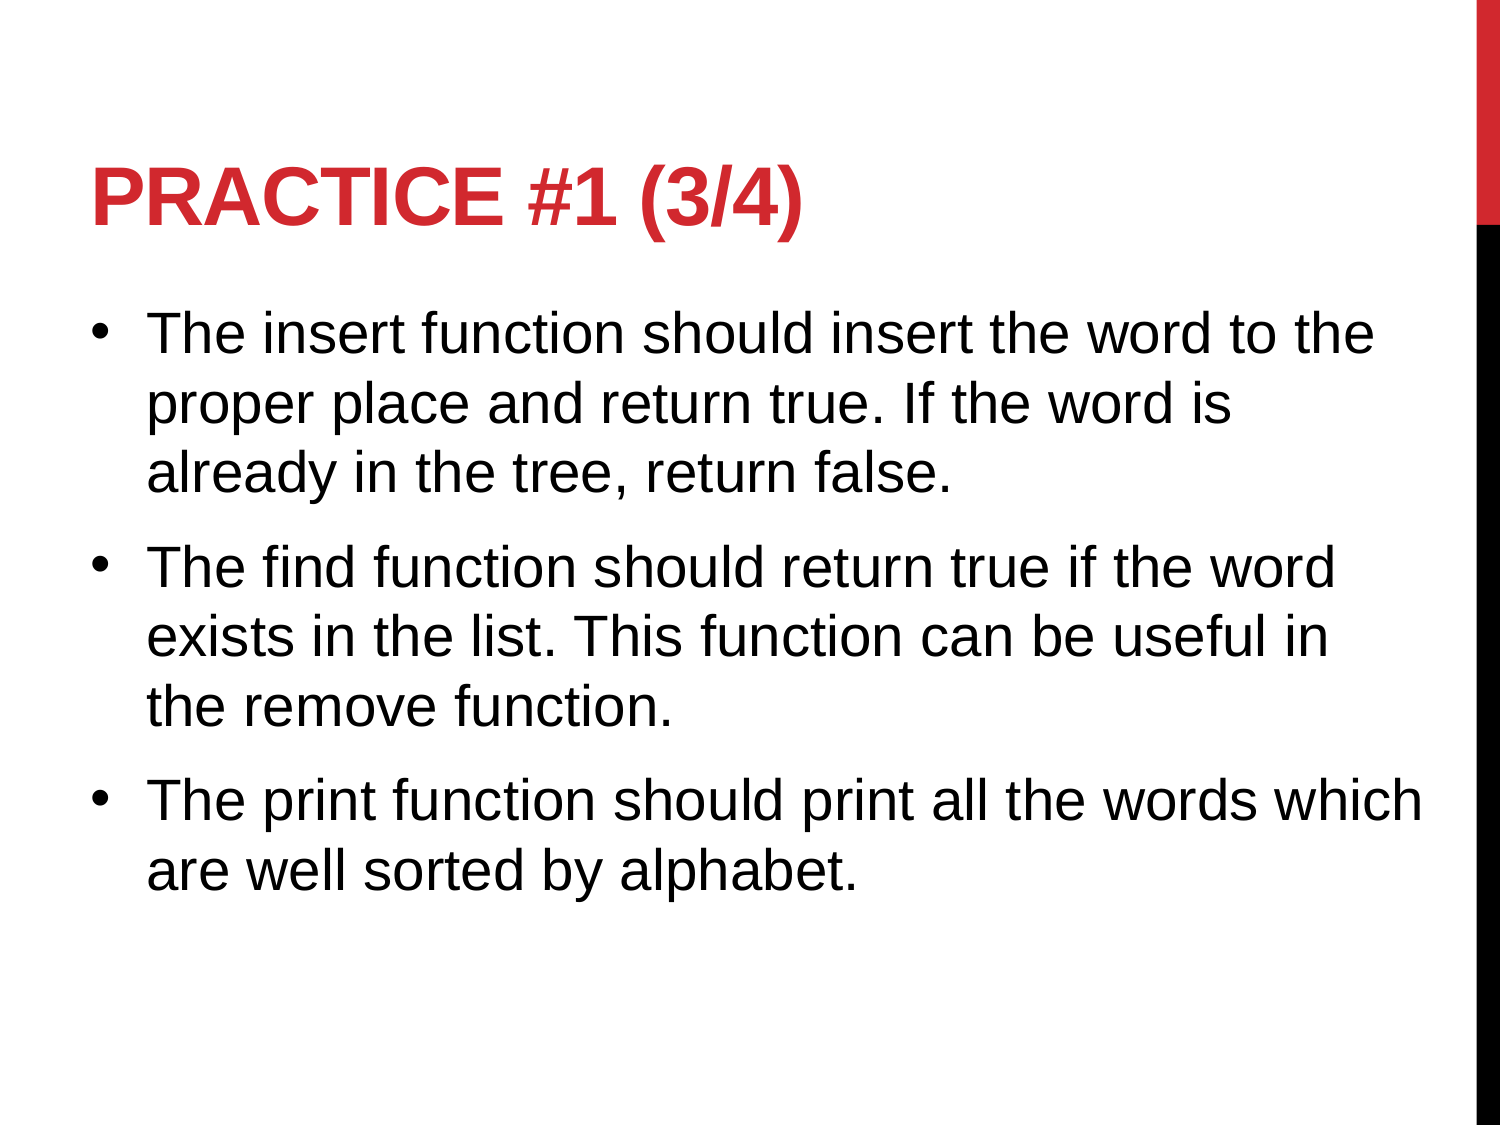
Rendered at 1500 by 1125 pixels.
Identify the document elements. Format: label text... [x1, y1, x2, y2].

list The insert function should insert the word to the proper place and return true. If the word is already in the tree, return false. The find function should return true if the word exists in the list. This function can be useful in the remove function. The print function should print all the words which are well sorted by alphabet. [75, 287, 1443, 1103]
title Practice #1 (3/4) [75, 25, 1025, 250]
